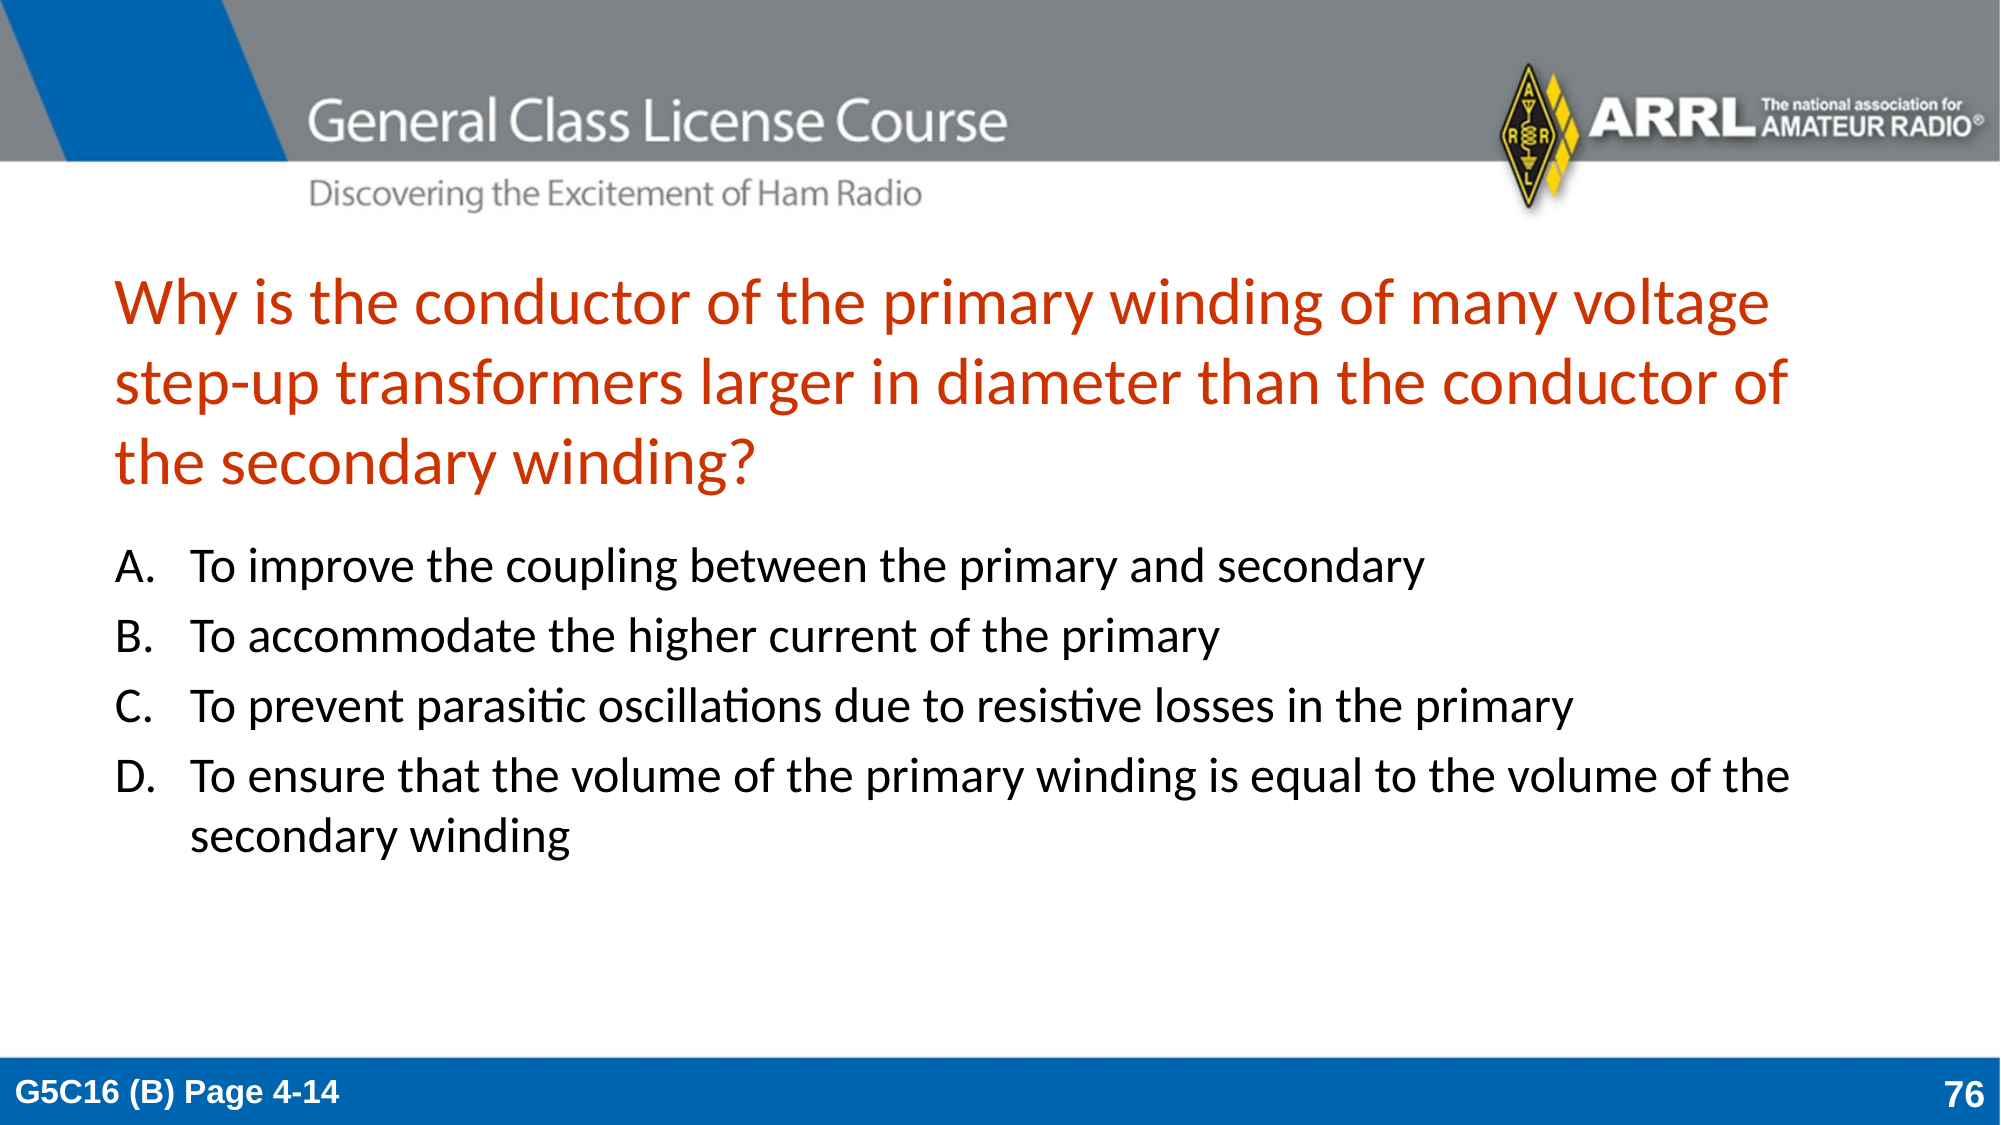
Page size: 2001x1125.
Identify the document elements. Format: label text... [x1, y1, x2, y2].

list To improve the coupling between the primary and secondary To accommodate the higher current of the primary To prevent parasitic oscillations due to resistive losses in the primary To ensure that the volume of the primary winding is equal to the volume of the secondary winding [99, 525, 1900, 1005]
text_box 76 [1875, 1062, 2000, 1123]
title Why is the conductor of the primary winding of many voltage step-up transformers larger in diameter than the conductor of the secondary winding? [99, 249, 1900, 388]
text_box G5C16 (B) Page 4-14 [0, 1062, 1313, 1118]
picture [0, 0, 2001, 1125]
